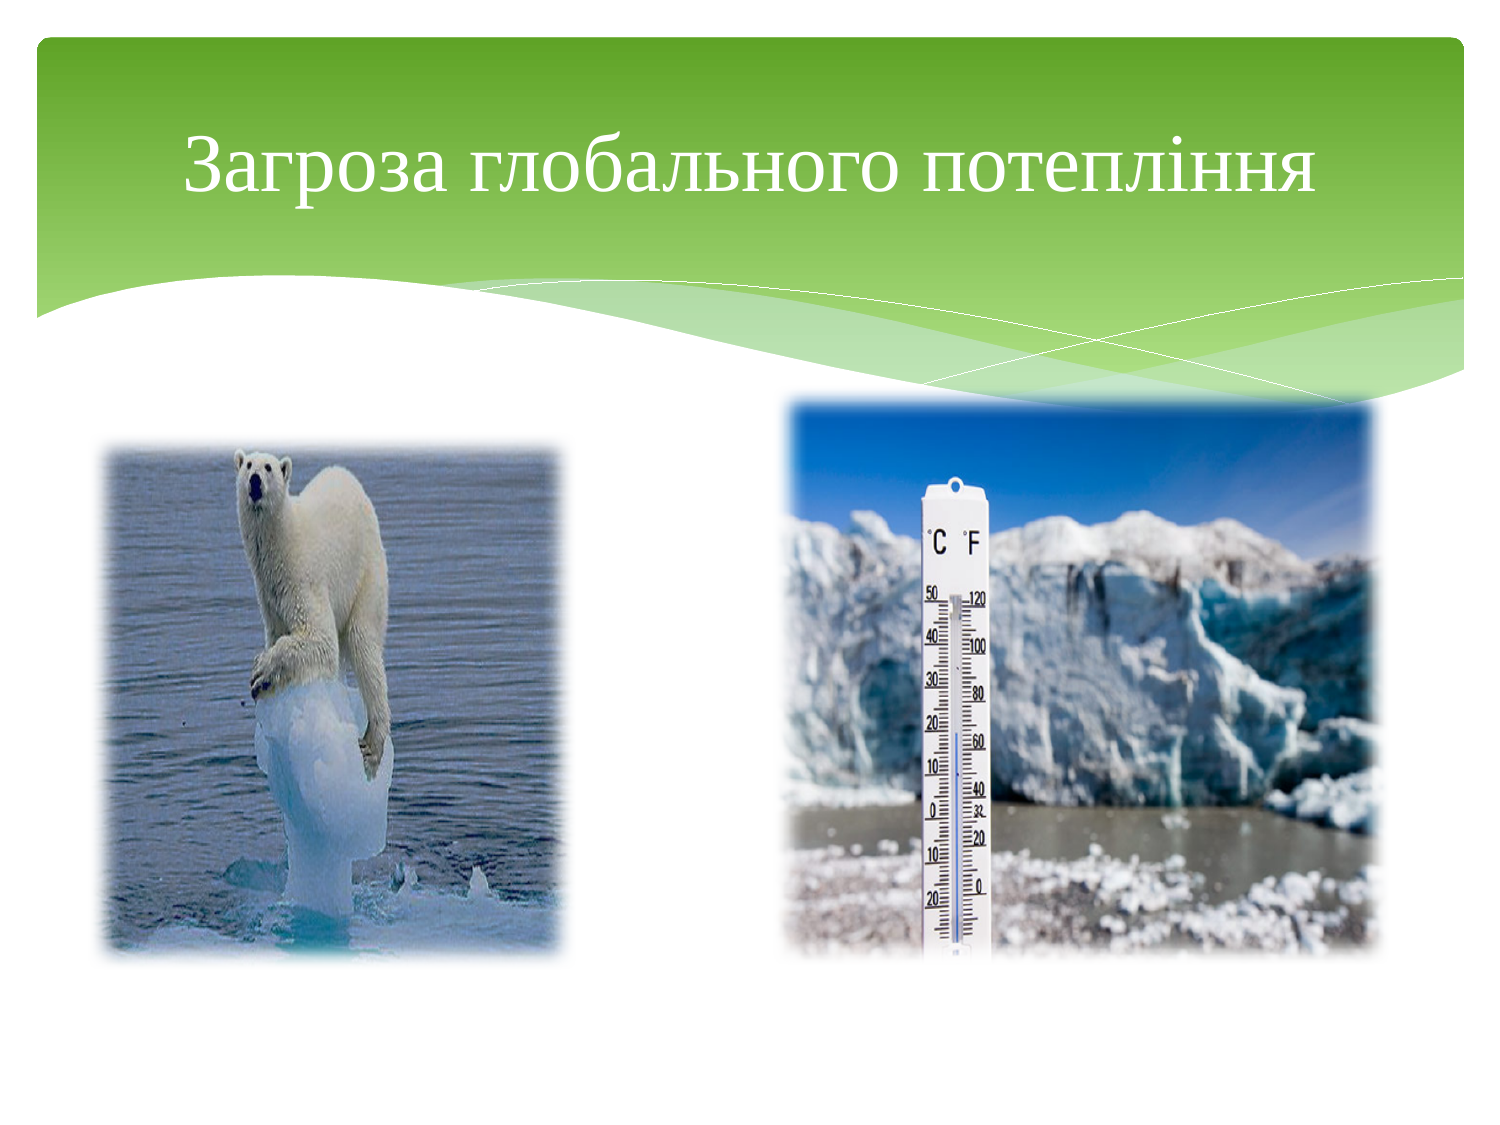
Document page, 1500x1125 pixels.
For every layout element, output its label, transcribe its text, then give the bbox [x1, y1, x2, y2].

title Загроза глобального потепління [75, 55, 1425, 261]
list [88, 432, 576, 970]
picture [773, 385, 1390, 965]
